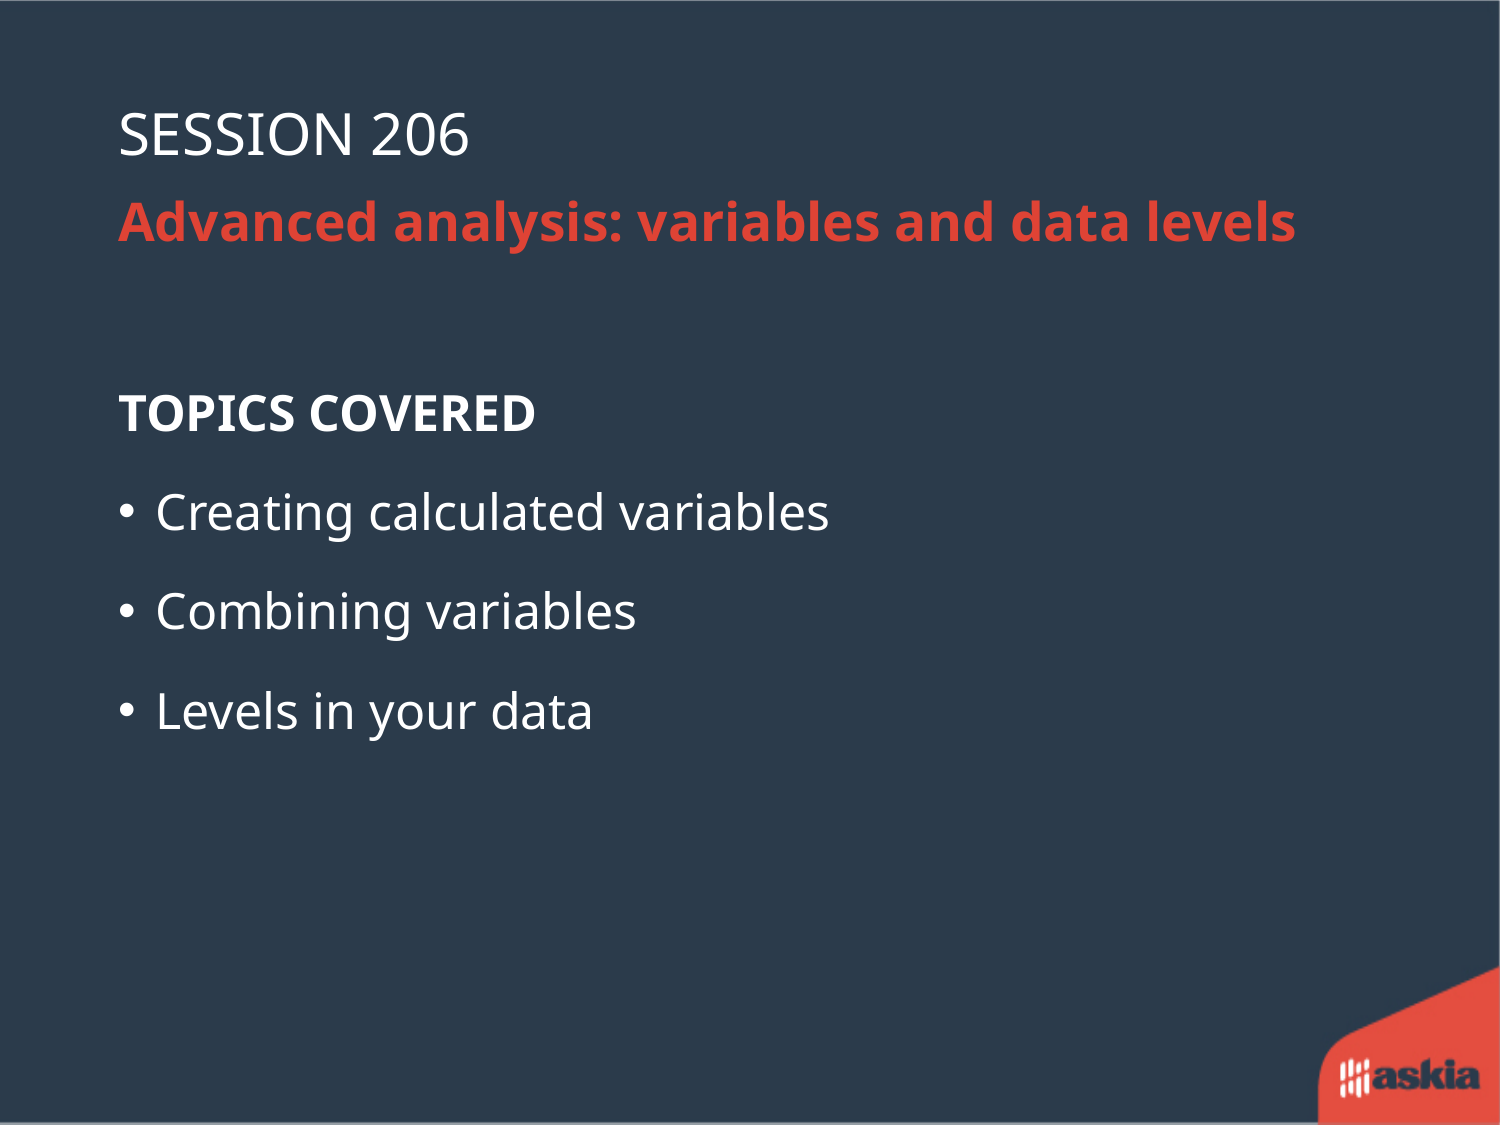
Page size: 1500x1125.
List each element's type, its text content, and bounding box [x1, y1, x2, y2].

picture [0, 0, 1500, 1125]
list Advanced analysis: variables and data levels [103, 174, 1397, 322]
title Session 206 [103, 88, 1397, 174]
list TOPICS COVERED Creating calculated variables Combining variables Levels in your data [103, 367, 1397, 1014]
